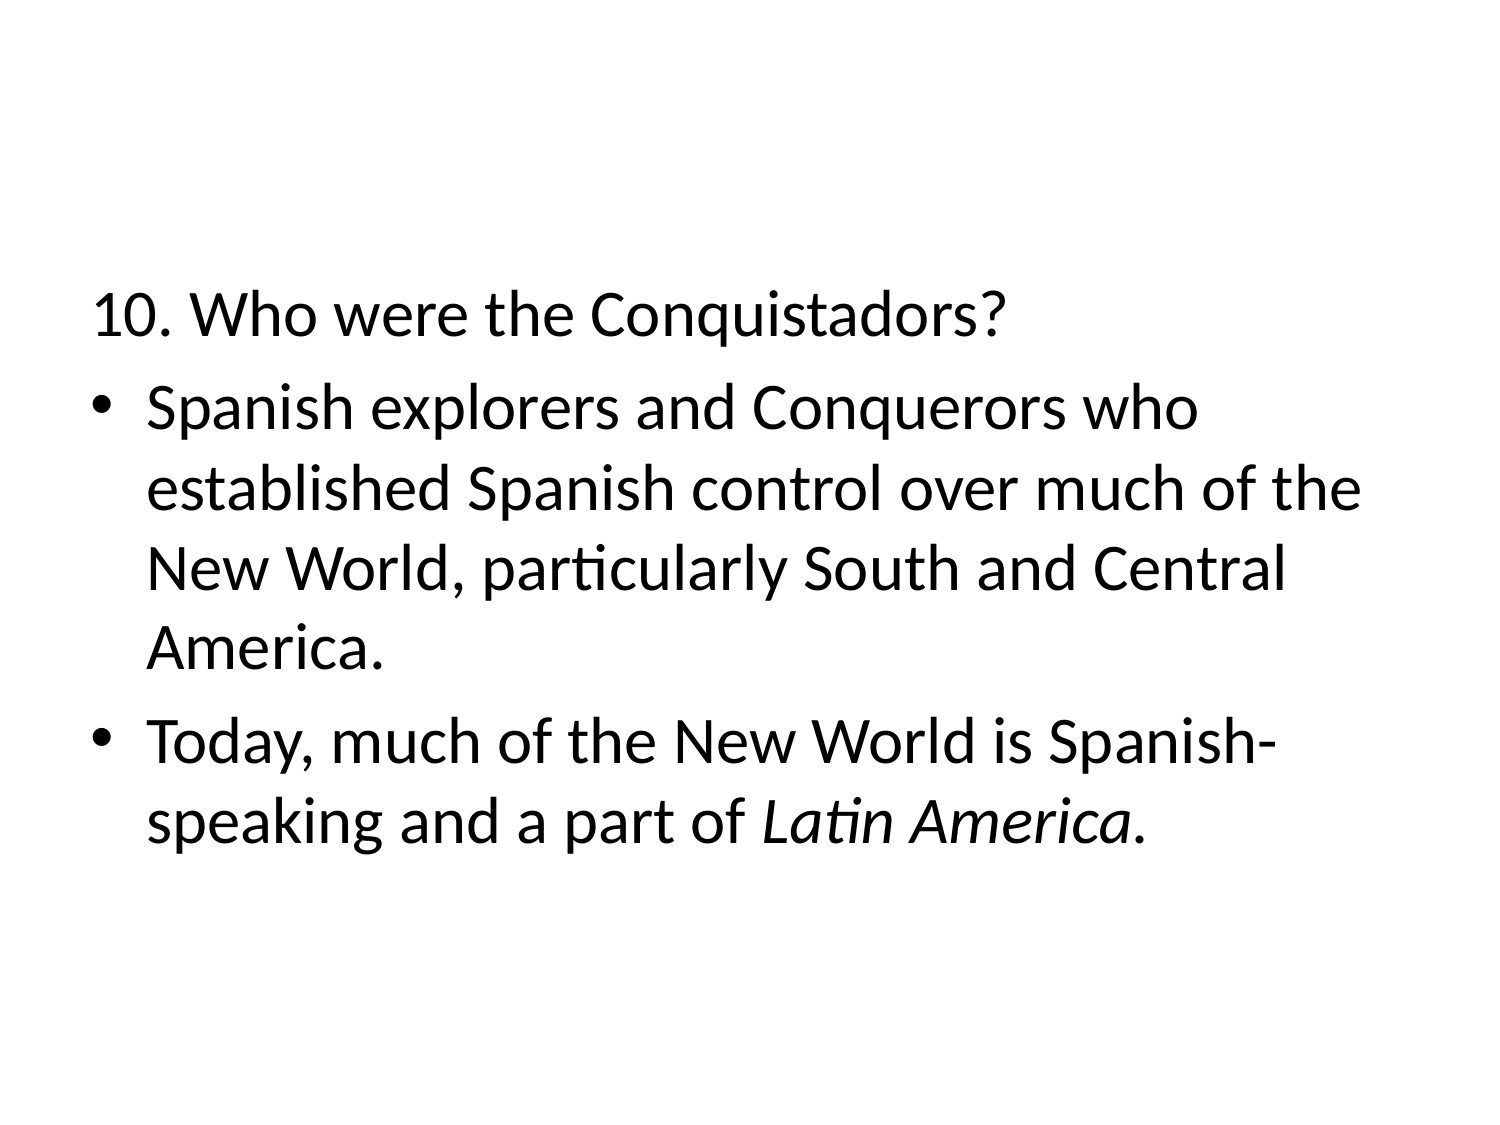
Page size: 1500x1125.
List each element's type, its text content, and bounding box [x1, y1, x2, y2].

list 10. Who were the Conquistadors? Spanish explorers and Conquerors who established Spanish control over much of the New World, particularly South and Central America. Today, much of the New World is Spanish-speaking and a part of Latin America. [75, 262, 1425, 1005]
